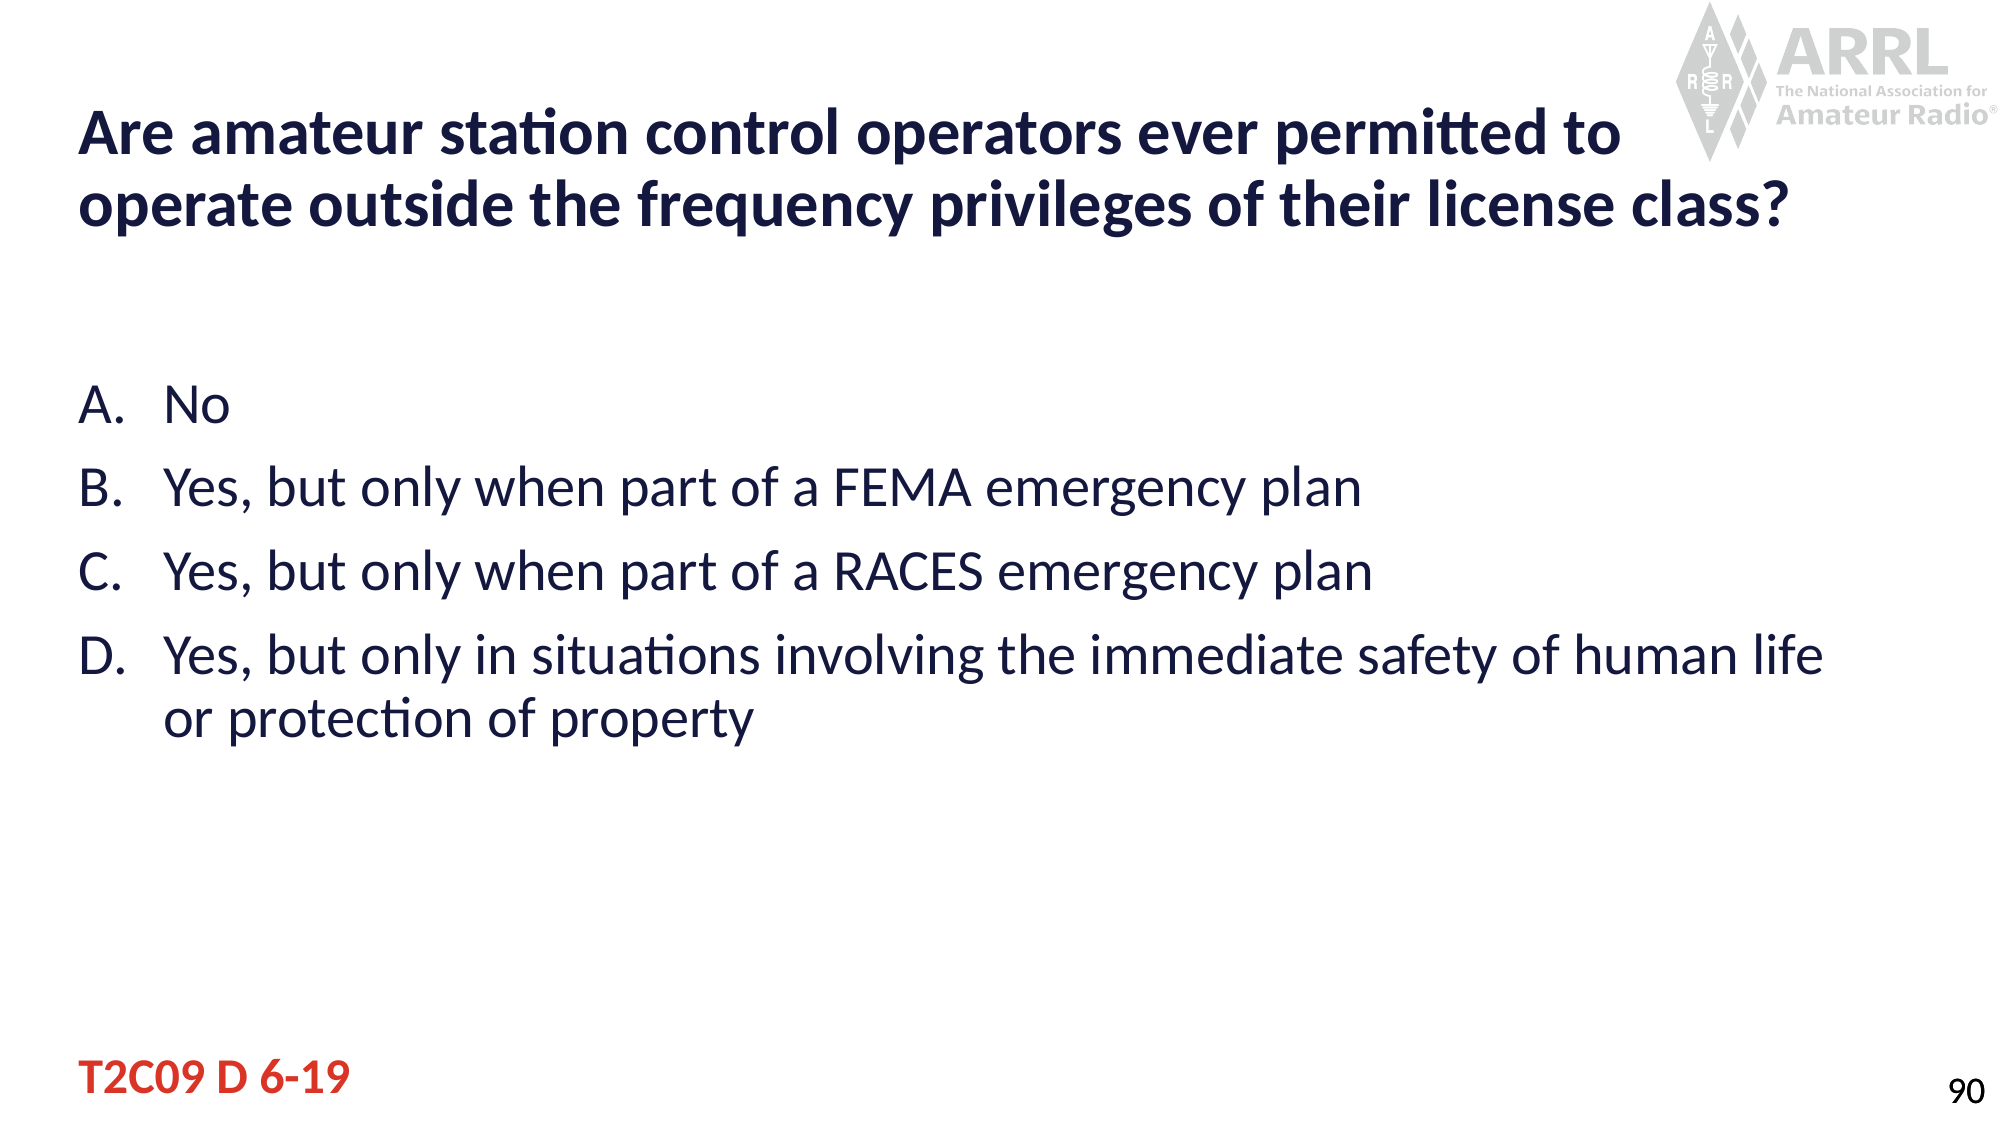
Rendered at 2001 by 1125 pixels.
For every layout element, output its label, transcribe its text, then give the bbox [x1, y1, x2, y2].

list No Yes, but only when part of a FEMA emergency plan Yes, but only when part of a RACES emergency plan Yes, but only in situations involving the immediate safety of human life or protection of property [63, 365, 1863, 989]
picture [1674, 0, 2000, 164]
title Are amateur station control operators ever permitted to operate outside the frequency privileges of their license class? [63, 59, 1863, 278]
text_box T2C09 D 6-19 [63, 1036, 921, 1112]
